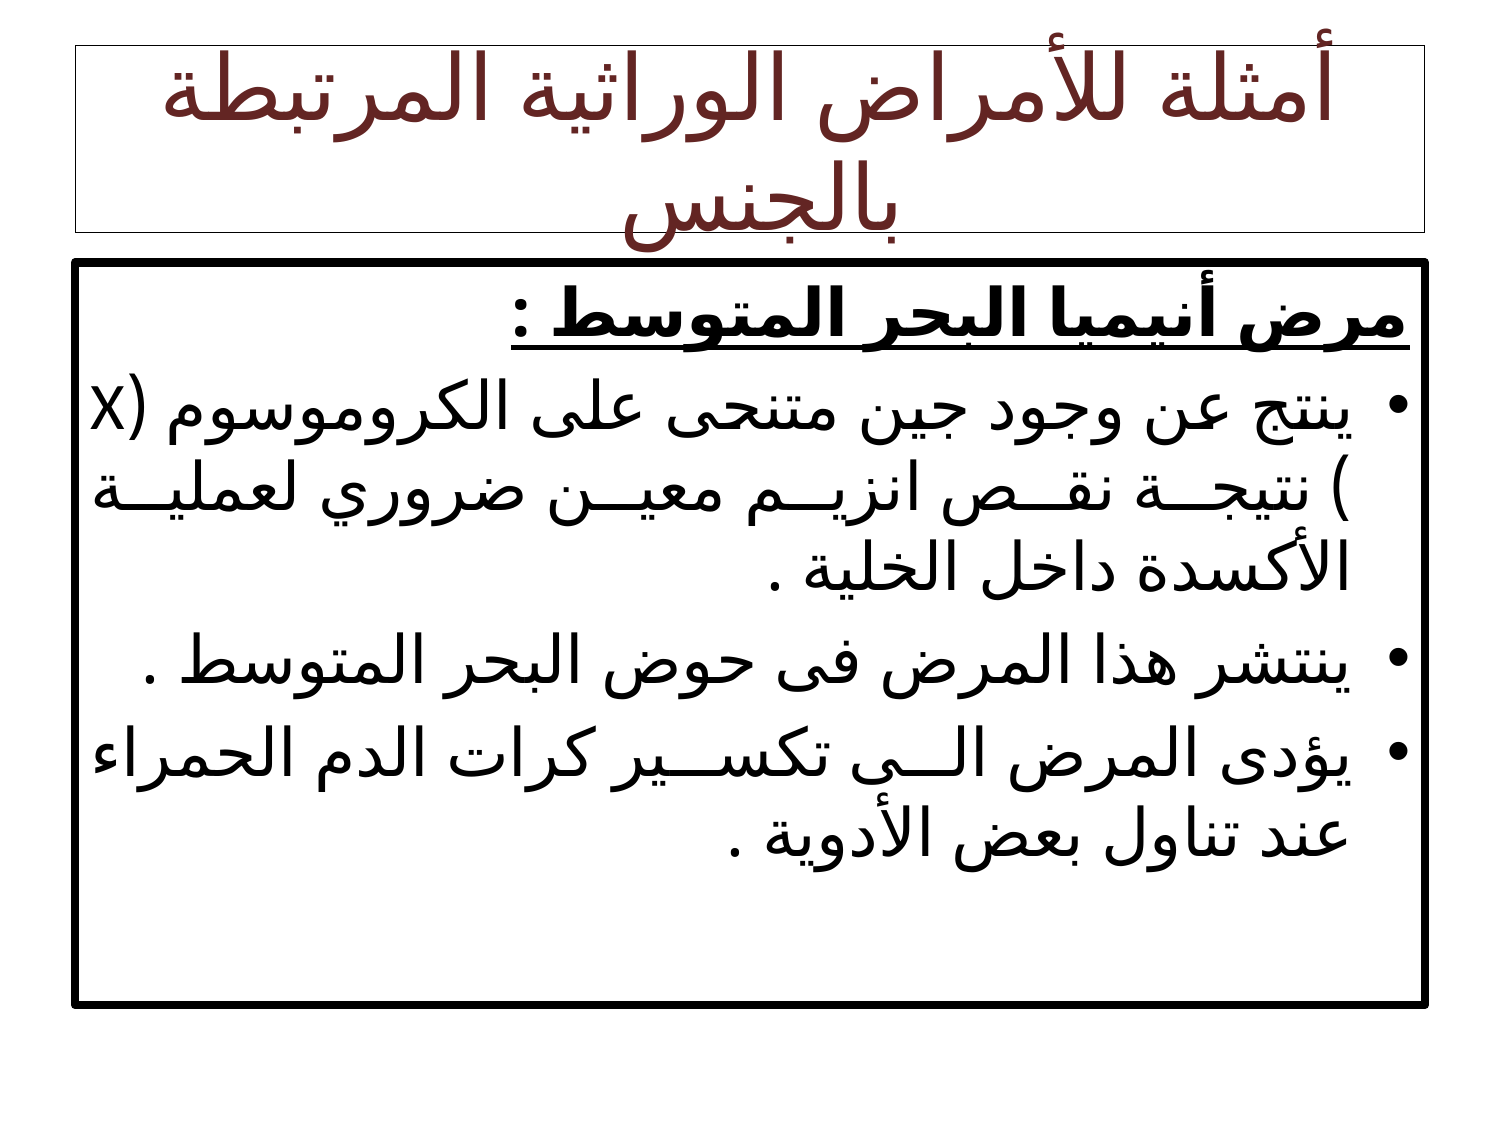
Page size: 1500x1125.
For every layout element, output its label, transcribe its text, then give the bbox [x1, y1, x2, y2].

list مرض أنيميا البحر المتوسط : ينتج عن وجود جين متنحى على الكروموسوم (X ) نتيجة نقص انزيم معين ضروري لعملية الأكسدة داخل الخلية . ينتشر هذا المرض فى حوض البحر المتوسط . يؤدى المرض الى تكسير كرات الدم الحمراء عند تناول بعض الأدوية . [75, 262, 1425, 1005]
title أمثلة للأمراض الوراثية المرتبطة بالجنس [75, 45, 1425, 233]
